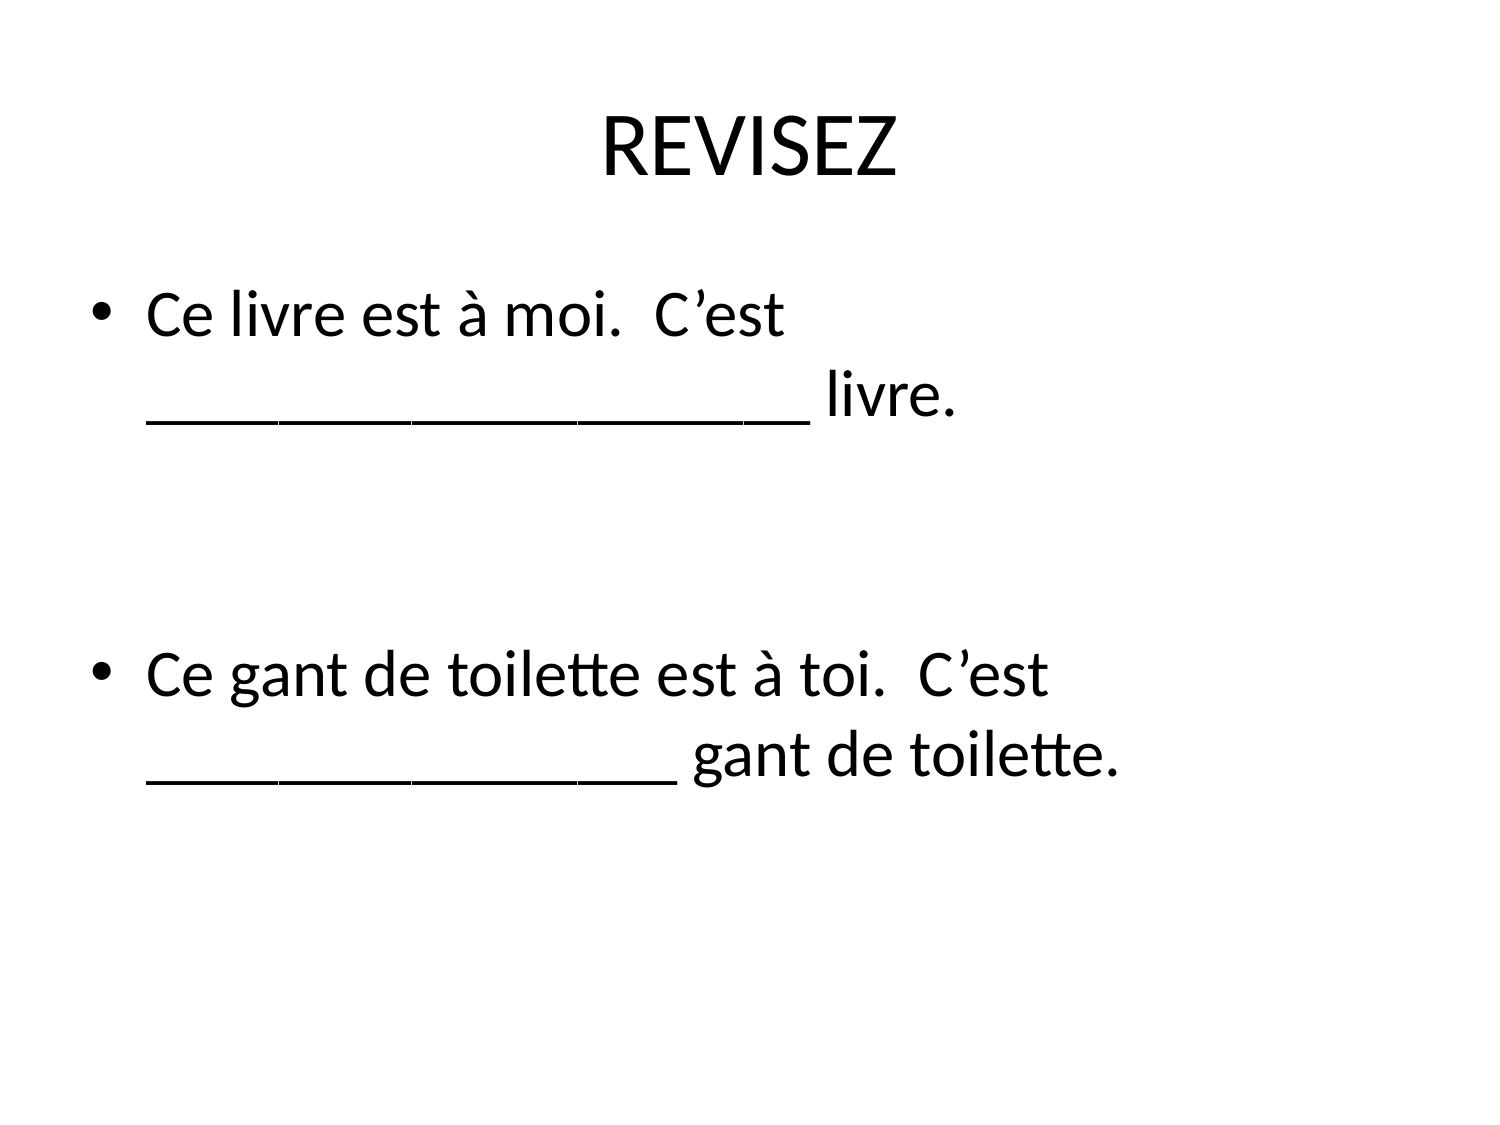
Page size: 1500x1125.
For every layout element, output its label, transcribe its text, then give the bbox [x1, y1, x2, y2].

title REVISEZ [75, 45, 1425, 233]
list Ce livre est à moi. C’est ____________________ livre. Ce gant de toilette est à toi. C’est ________________ gant de toilette. [75, 262, 1425, 1005]
